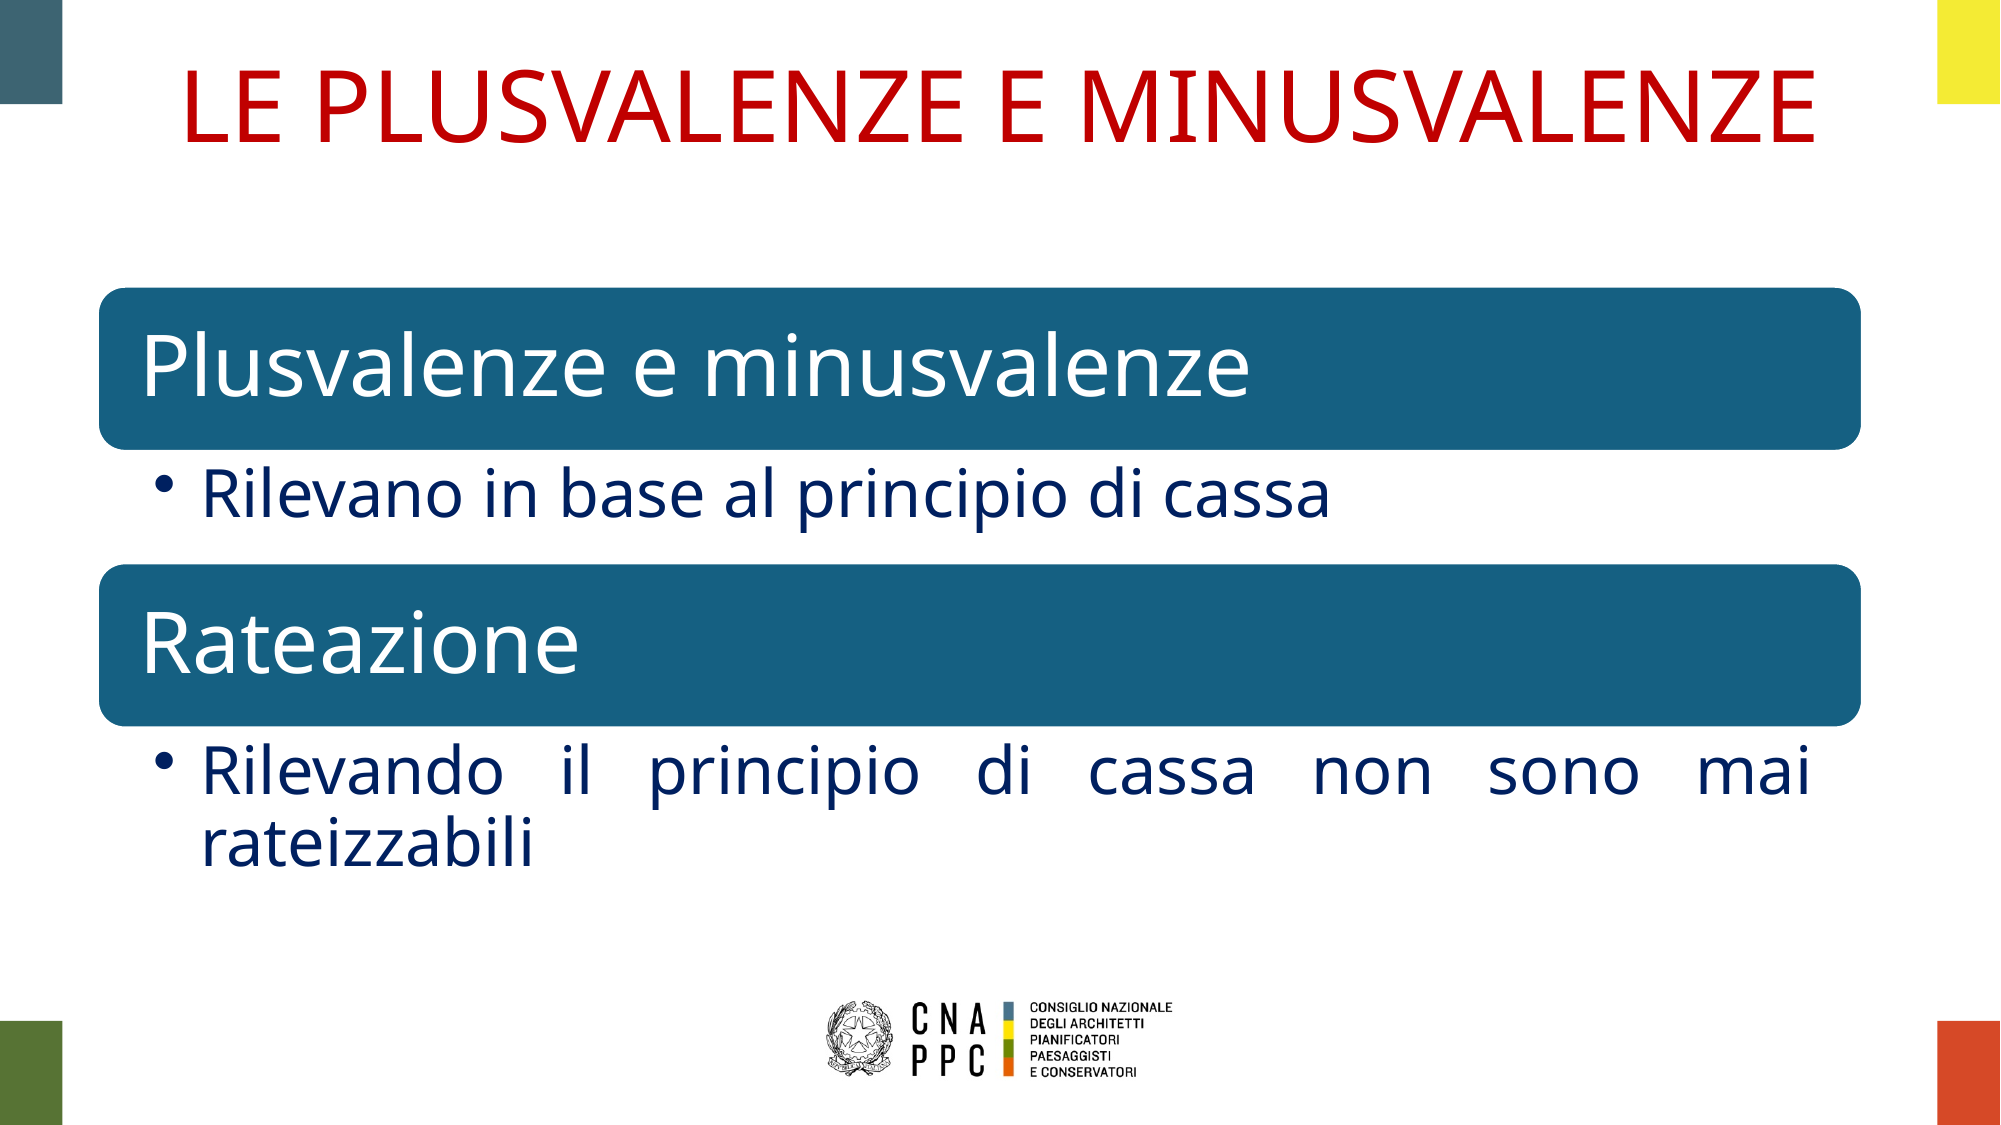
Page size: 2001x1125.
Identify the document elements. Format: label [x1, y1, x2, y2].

text_box [0, 0, 2000, 1125]
